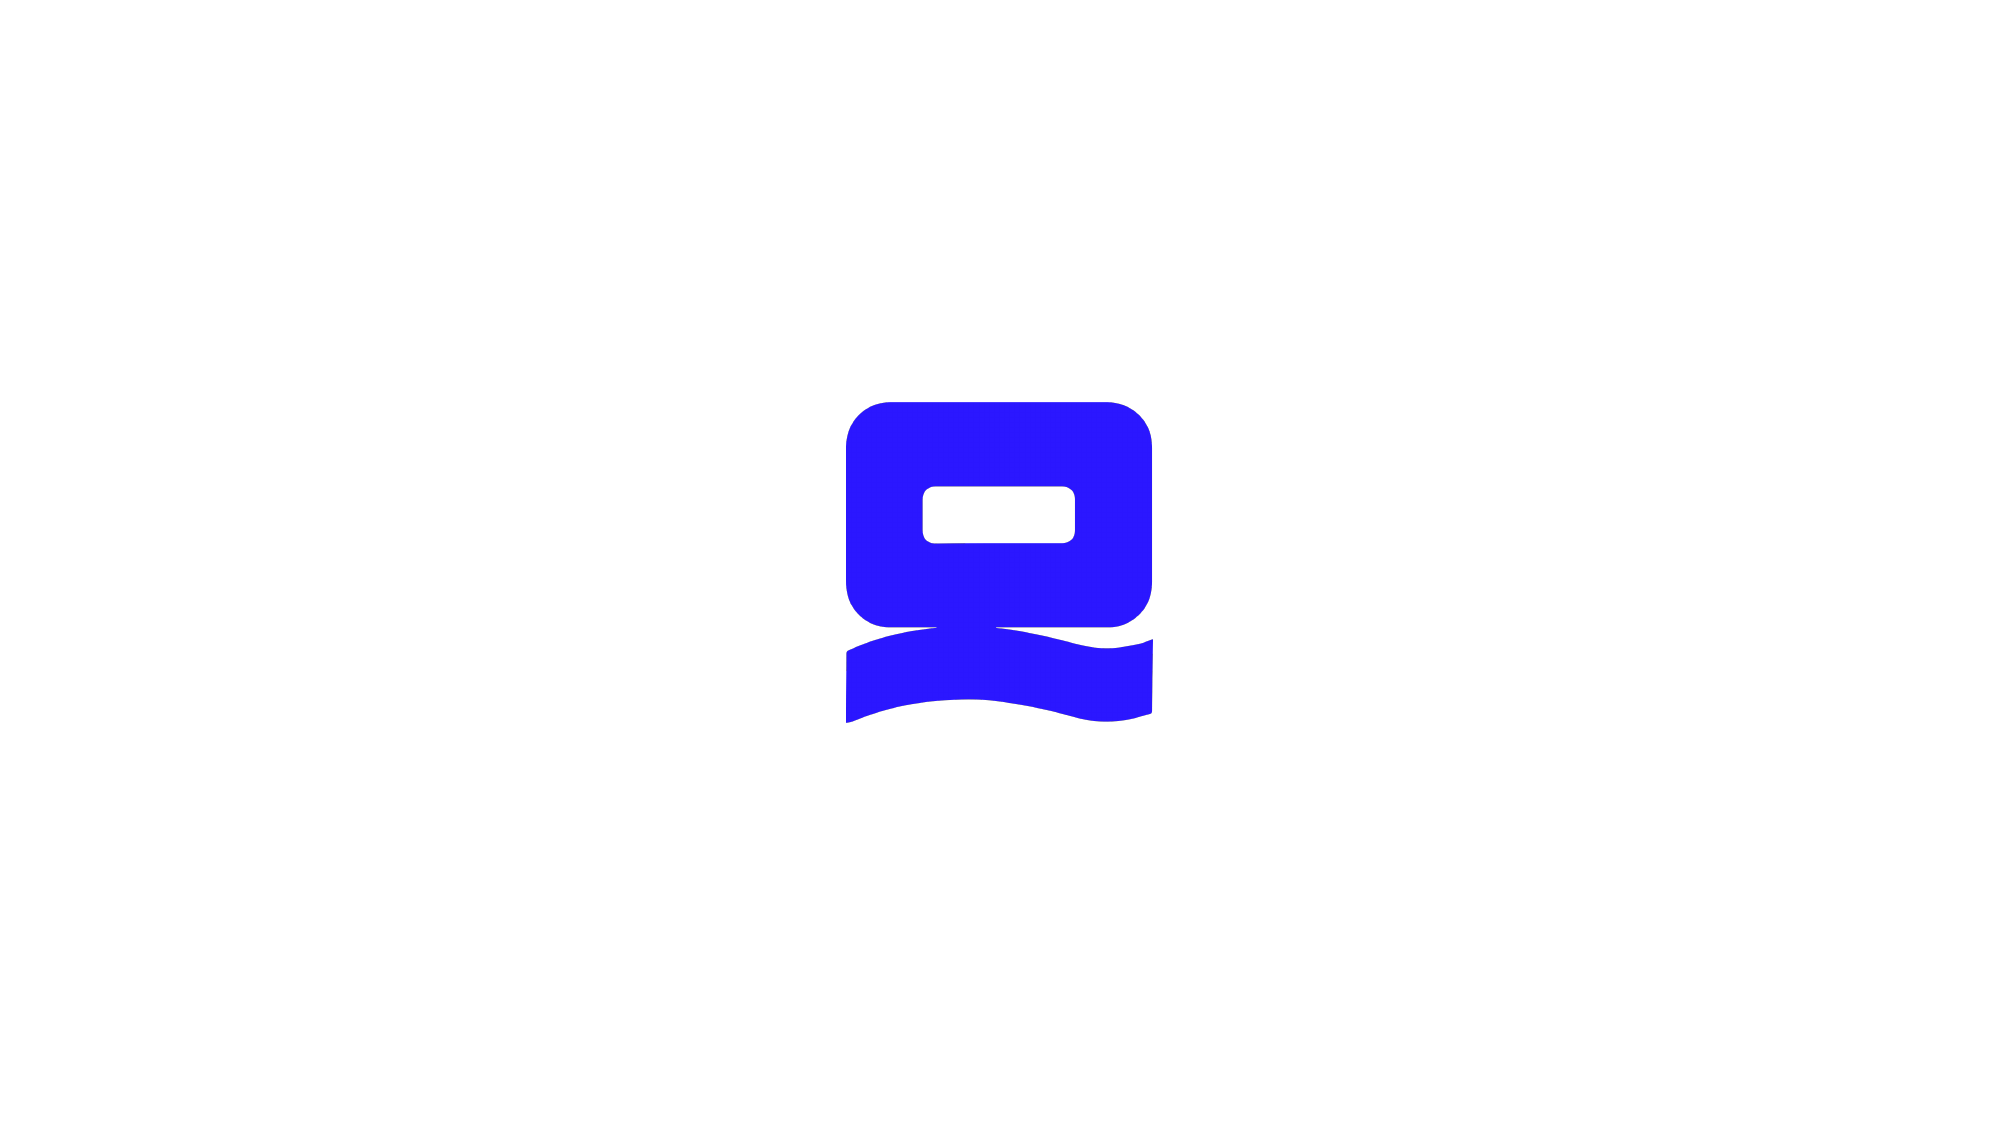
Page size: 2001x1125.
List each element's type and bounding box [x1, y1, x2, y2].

picture [846, 402, 1153, 723]
